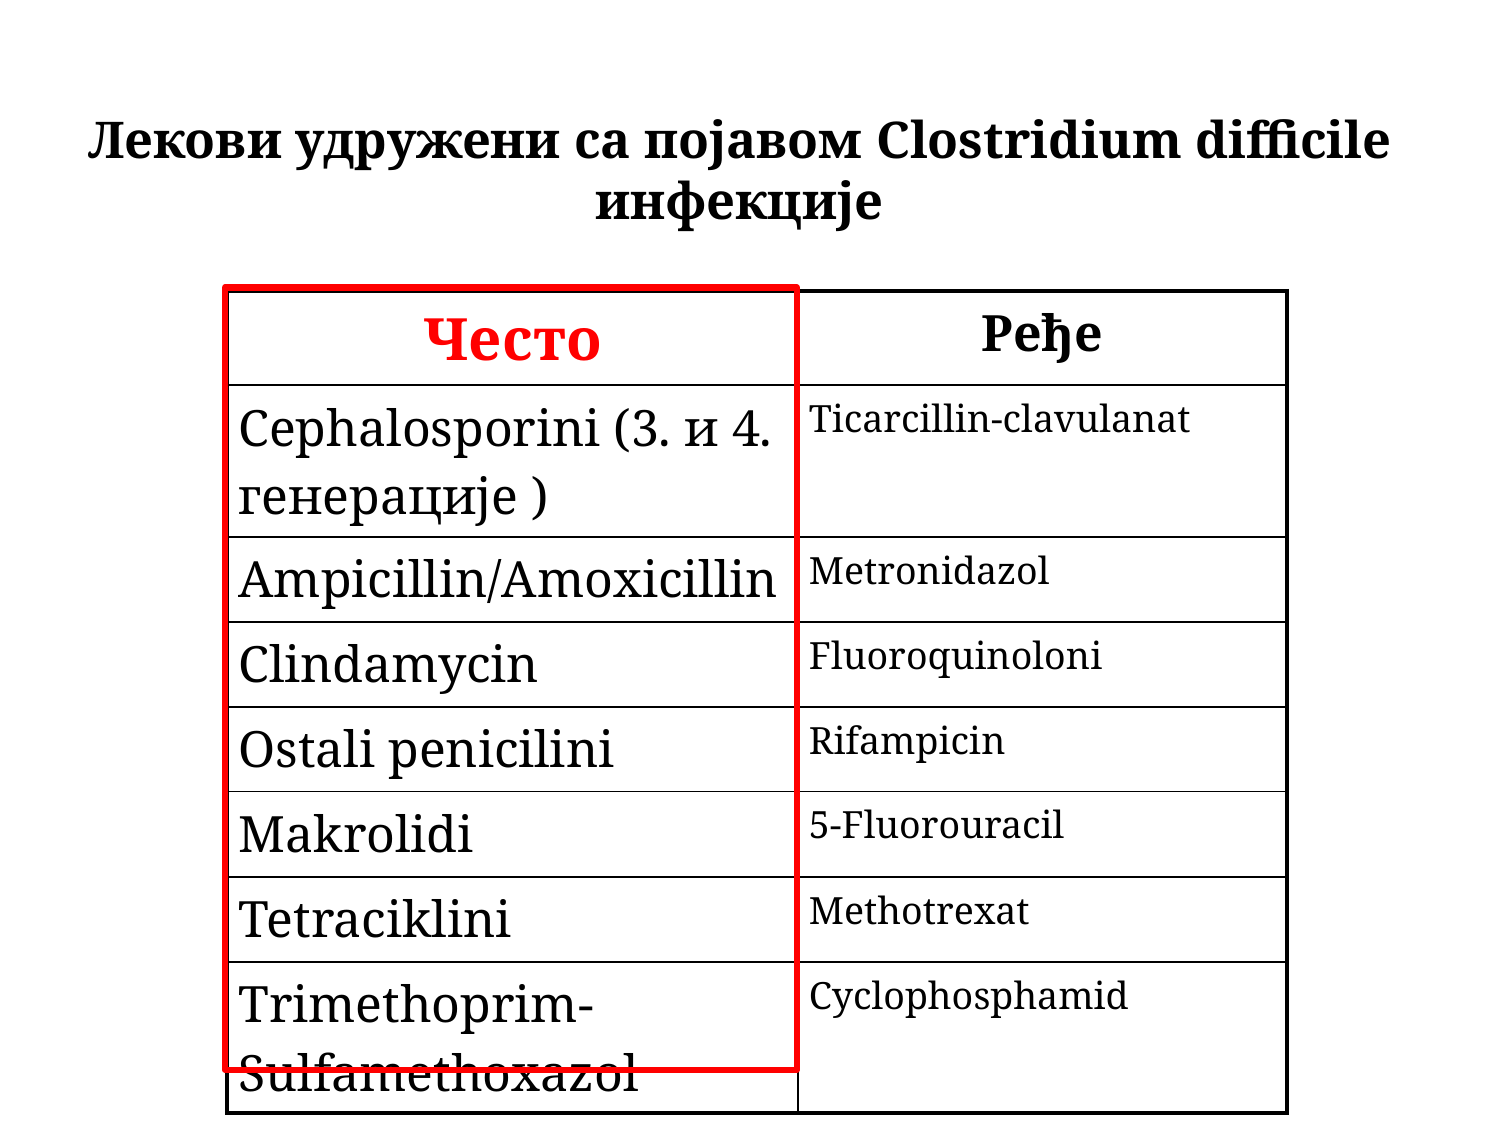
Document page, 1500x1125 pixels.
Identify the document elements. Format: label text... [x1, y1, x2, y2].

title Лекови удружени са појавом Clostridium difficile инфекције [0, 99, 1480, 238]
table_cell Trimethoprim-Sulfamethoxazol [229, 1070, 797, 1111]
table_cell Fluoroquinoloni [799, 623, 1285, 706]
table_cell Ticarcillin-clavulanat [799, 386, 1285, 536]
table_cell Metronidazol [799, 538, 1285, 621]
table_cell Cyclophosphamid [799, 963, 1285, 1111]
text_box [224, 287, 797, 1070]
table_cell 5-Fluorouracil [799, 792, 1285, 876]
table_header Ређе [799, 293, 1285, 384]
table_cell Rifampicin [799, 708, 1285, 791]
table_cell Methotrexat [799, 878, 1285, 961]
